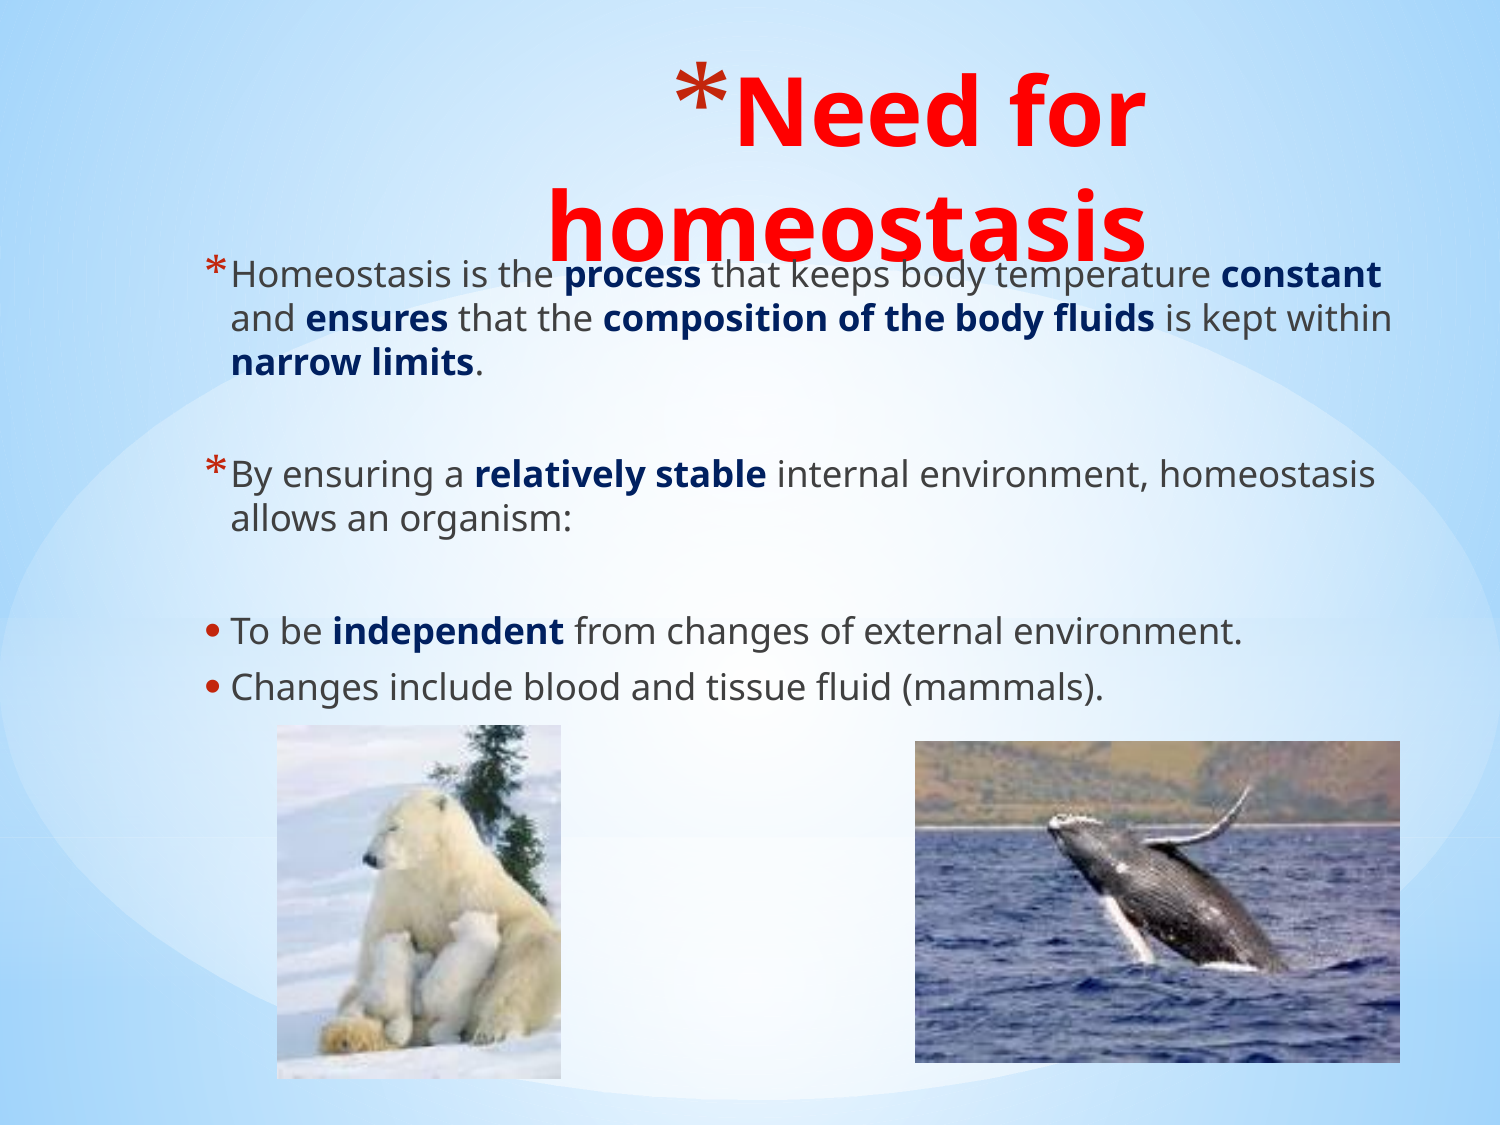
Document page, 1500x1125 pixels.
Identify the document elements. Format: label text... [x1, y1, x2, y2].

picture [277, 724, 562, 1080]
list Homeostasis is the process that keeps body temperature constant and ensures that the composition of the body fluids is kept within narrow limits. By ensuring a relatively stable internal environment, homeostasis allows an organism: To be independent from changes of external environment. Changes include blood and tissue fluid (mammals). [183, 243, 1412, 776]
title Need for homeostasis [218, 42, 1164, 231]
picture [915, 740, 1400, 1064]
